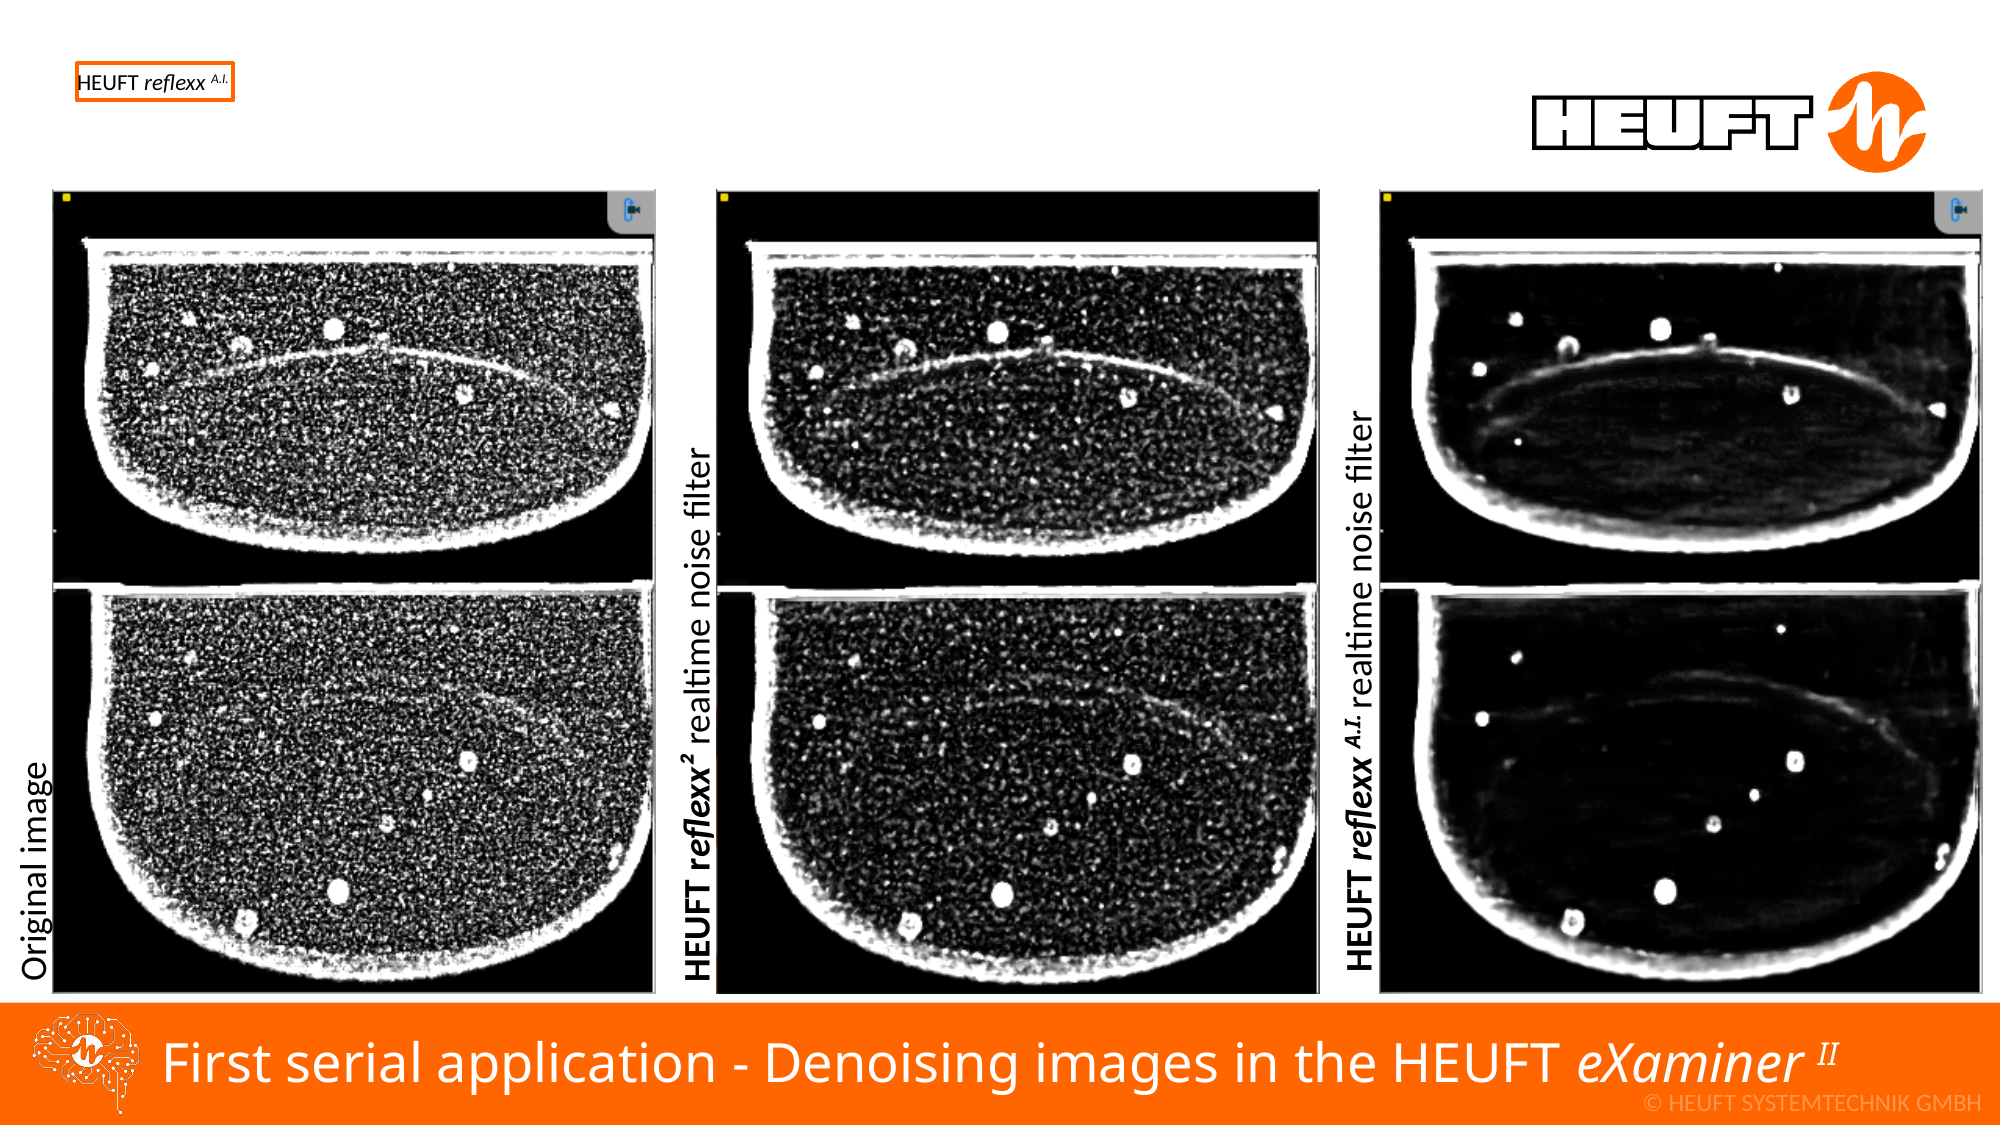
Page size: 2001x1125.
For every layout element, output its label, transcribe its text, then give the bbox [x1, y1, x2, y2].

text_box Original image [1, 746, 61, 997]
picture [716, 189, 1983, 1002]
text_box HEUFT reflexx A.I. realtime noise filter [1326, 395, 1379, 987]
picture [1532, 71, 1927, 173]
list First serial application - Denoising images in the HEUFT eXaminer II [0, 1002, 2000, 1125]
list HEUFT reflexx A.I. [75, 61, 235, 102]
picture [52, 189, 656, 994]
picture [30, 1012, 141, 1116]
text_box HEUFT reflexx² realtime noise filter [664, 432, 725, 997]
